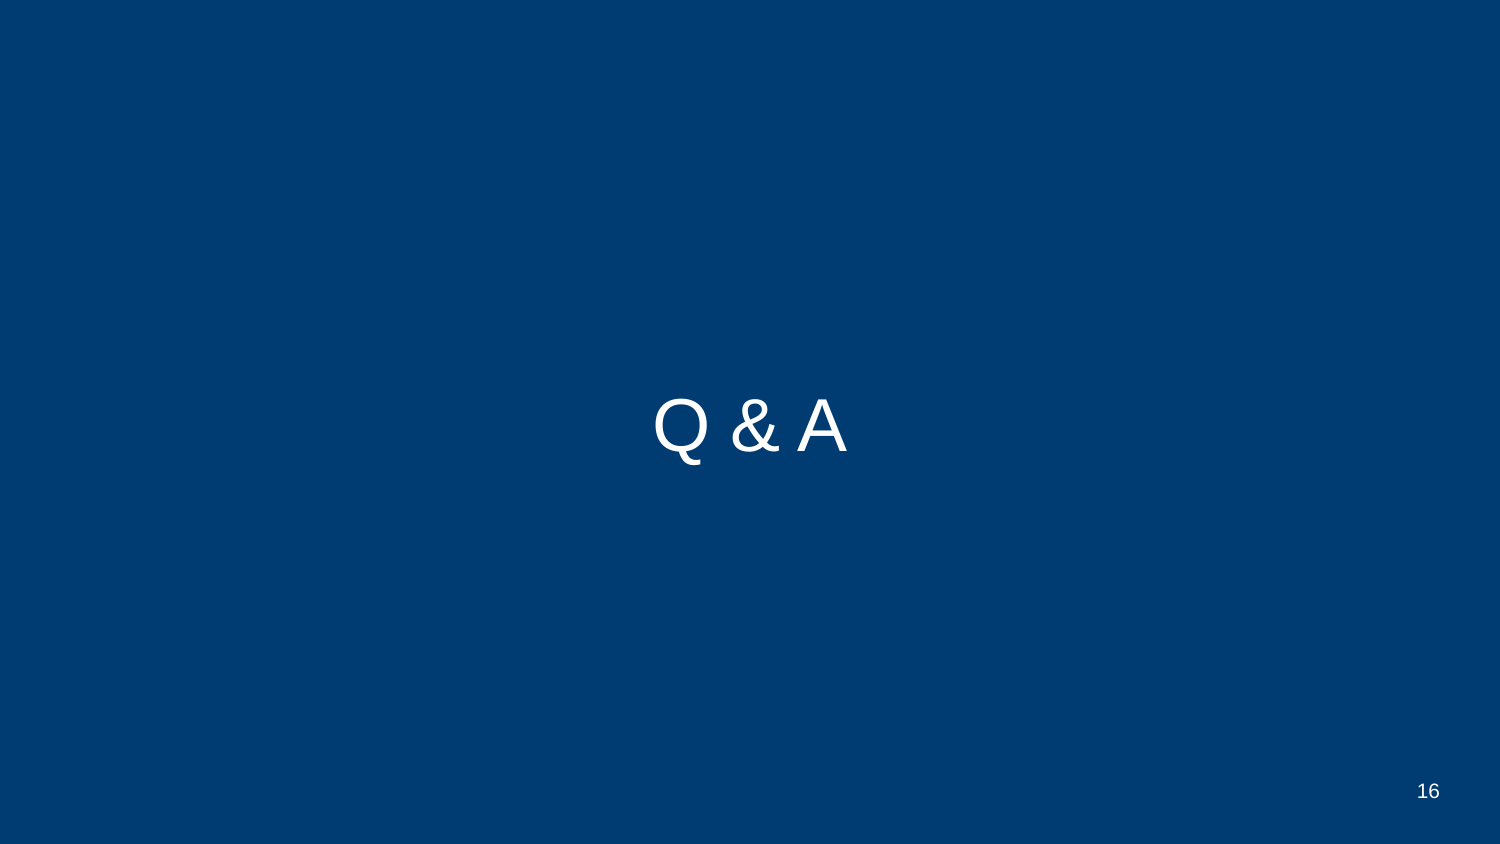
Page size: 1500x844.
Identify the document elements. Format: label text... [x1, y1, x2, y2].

slide_number 16 [1364, 757, 1455, 823]
title Q & A [51, 227, 1449, 617]
